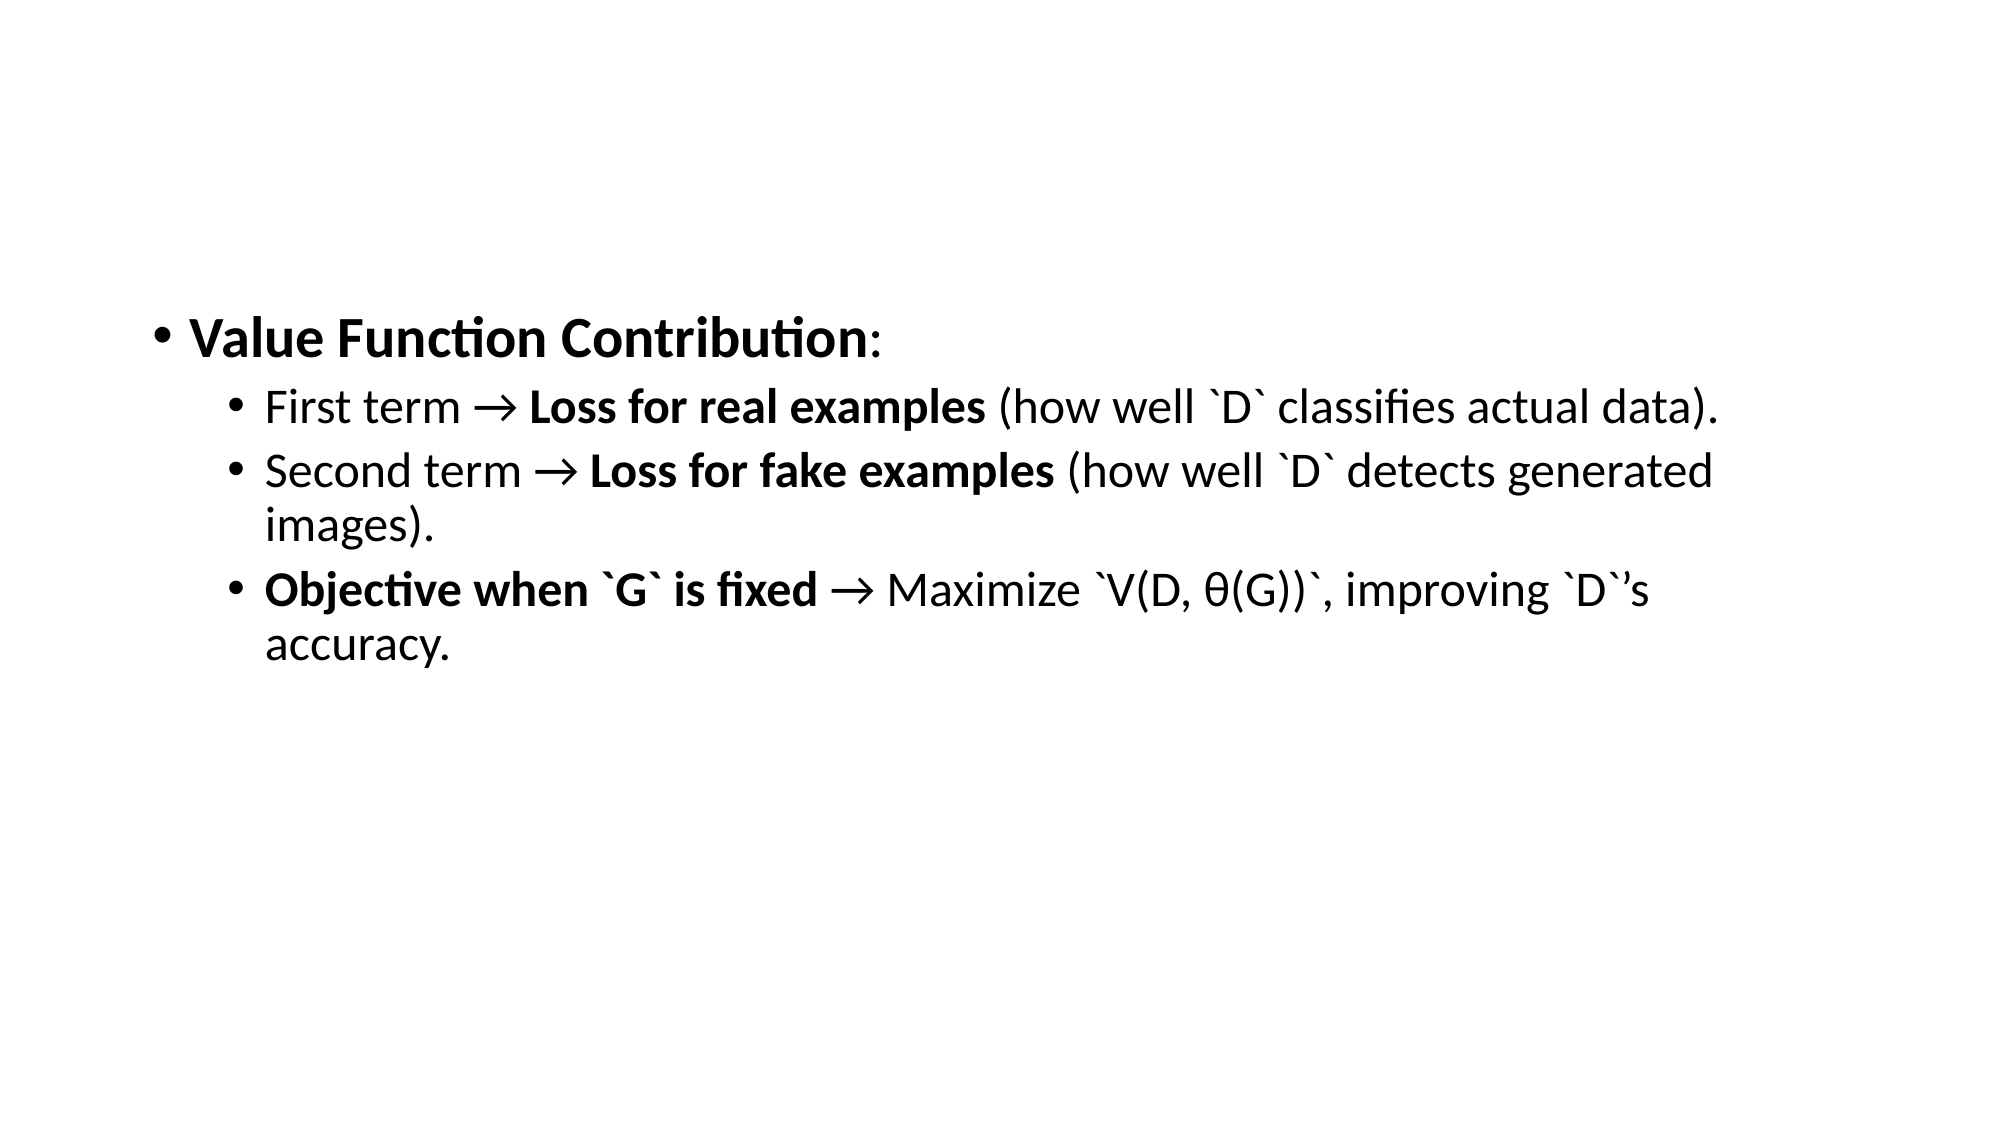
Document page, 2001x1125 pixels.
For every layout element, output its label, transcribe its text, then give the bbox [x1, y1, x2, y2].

list Value Function Contribution: First term → Loss for real examples (how well `D` classifies actual data). Second term → Loss for fake examples (how well `D` detects generated images). Objective when `G` is fixed → Maximize `V(D, θ(G))`, improving `D`’s accuracy. [137, 299, 1863, 1014]
